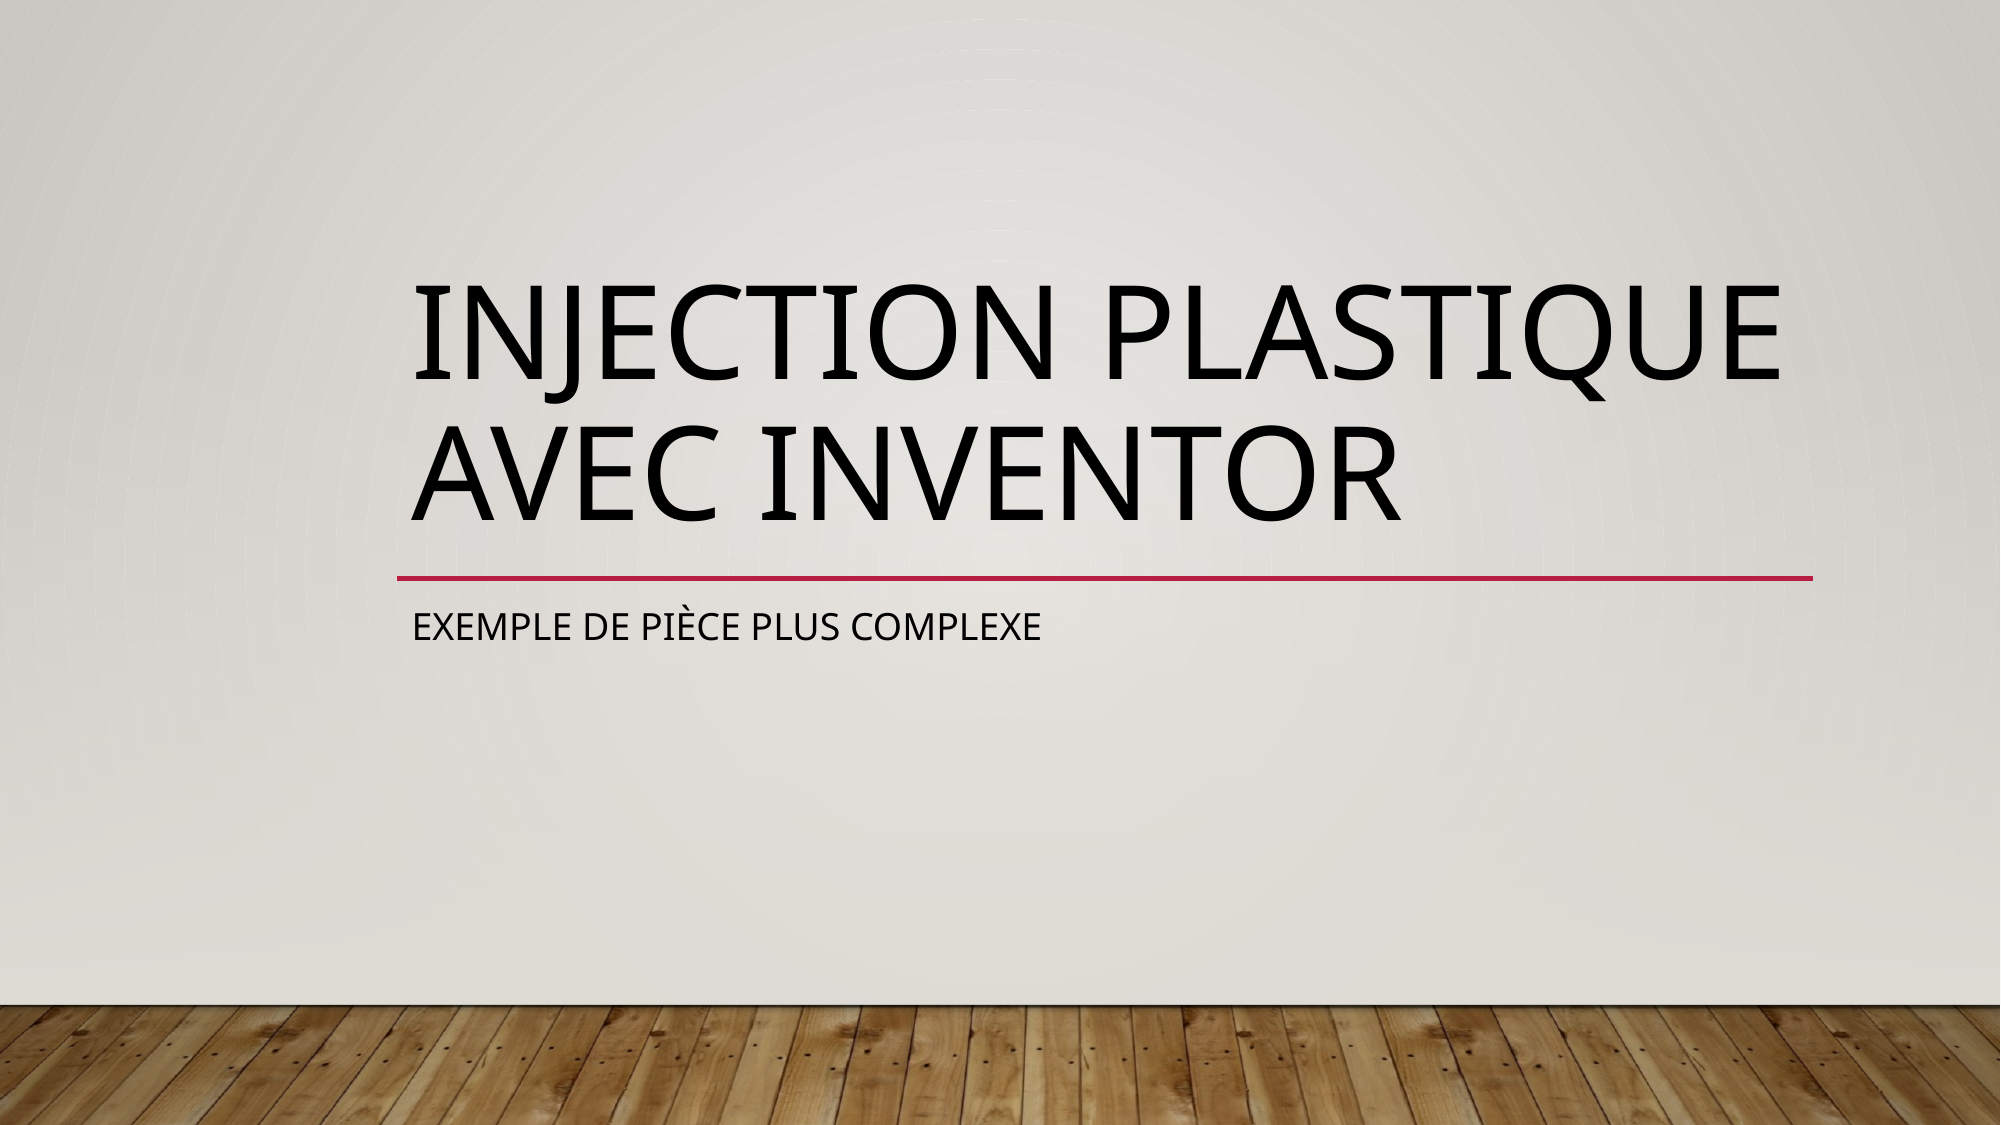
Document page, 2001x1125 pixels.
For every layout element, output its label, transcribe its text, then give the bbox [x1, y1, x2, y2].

title Injection plastique avec Inventor [396, 131, 1814, 549]
picture [0, 1005, 2000, 1125]
subtitle Exemple de pièce plus complexe [396, 579, 1814, 740]
